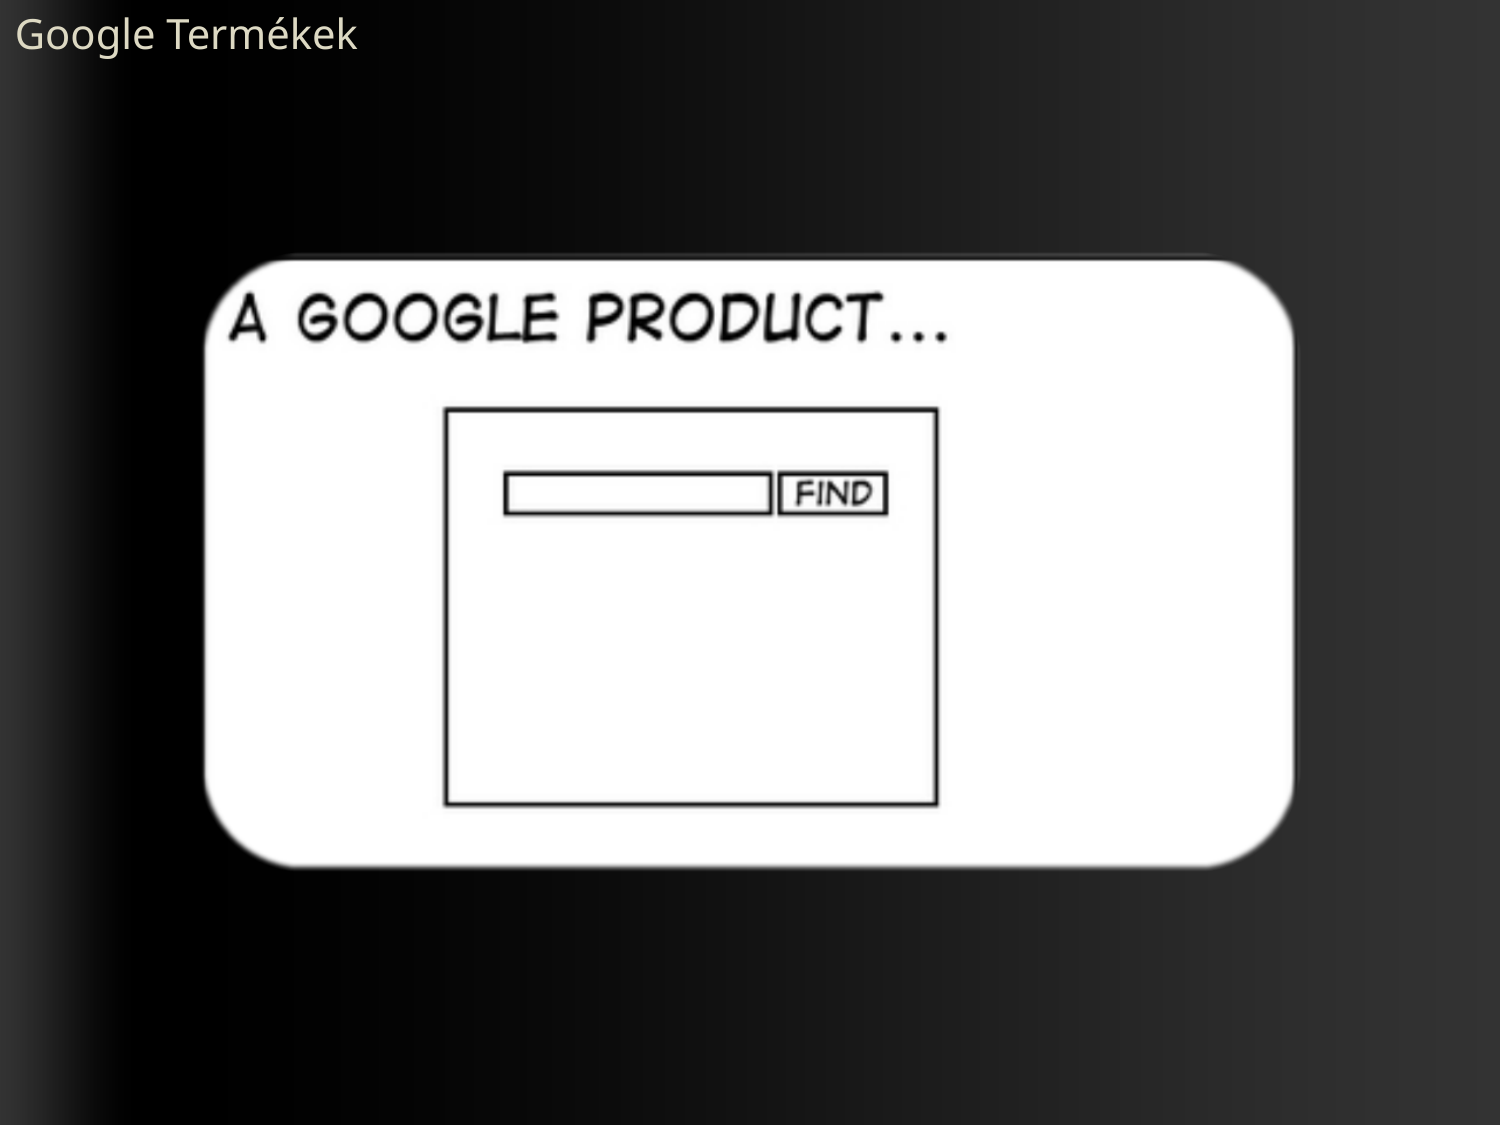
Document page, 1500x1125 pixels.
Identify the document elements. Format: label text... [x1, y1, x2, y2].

picture [0, 65, 1500, 1125]
text_box Google Termékek [0, 0, 1500, 65]
